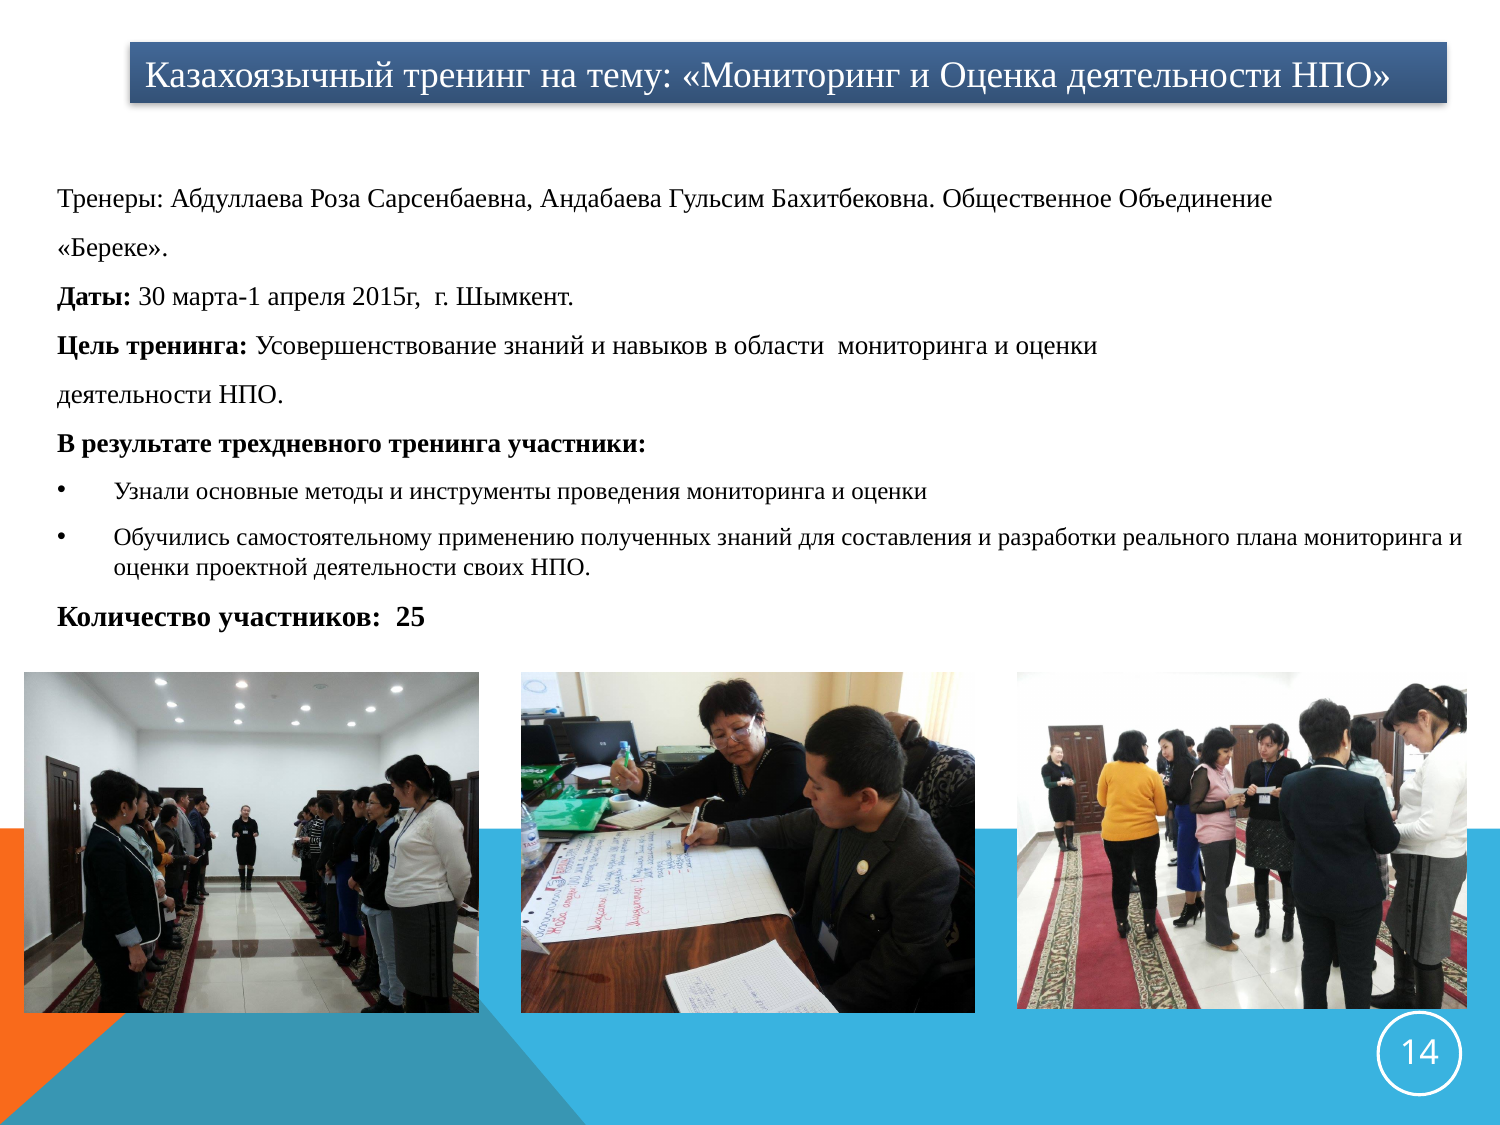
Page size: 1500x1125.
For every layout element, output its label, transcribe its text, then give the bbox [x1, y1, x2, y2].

picture [24, 672, 479, 1013]
text_box Казахоязычный тренинг на тему: «Мониторинг и Оценка деятельности НПО» [130, 42, 1447, 103]
picture [1017, 672, 1468, 1010]
slide_number 14 [1376, 1018, 1463, 1097]
picture [521, 672, 975, 1013]
list Тренеры: Абдуллаева Роза Сарсенбаевна, Андабаева Гульсим Бахитбековна. Общественное Объединение «Береке». Даты: 30 марта-1 апреля 2015г, г. Шымкент. Цель тренинга: Усовершенствование знаний и навыков в области мониторинга и оценки деятельности НПО. В результате трехдневного тренинга участники: Узнали основные методы и инструменты проведения мониторинга и оценки Обучились самостоятельному применению полученных знаний для составления и разработки реального плана мониторинга и оценки проектной деятельности своих НПО. Количество участников: 25 [42, 172, 1483, 676]
